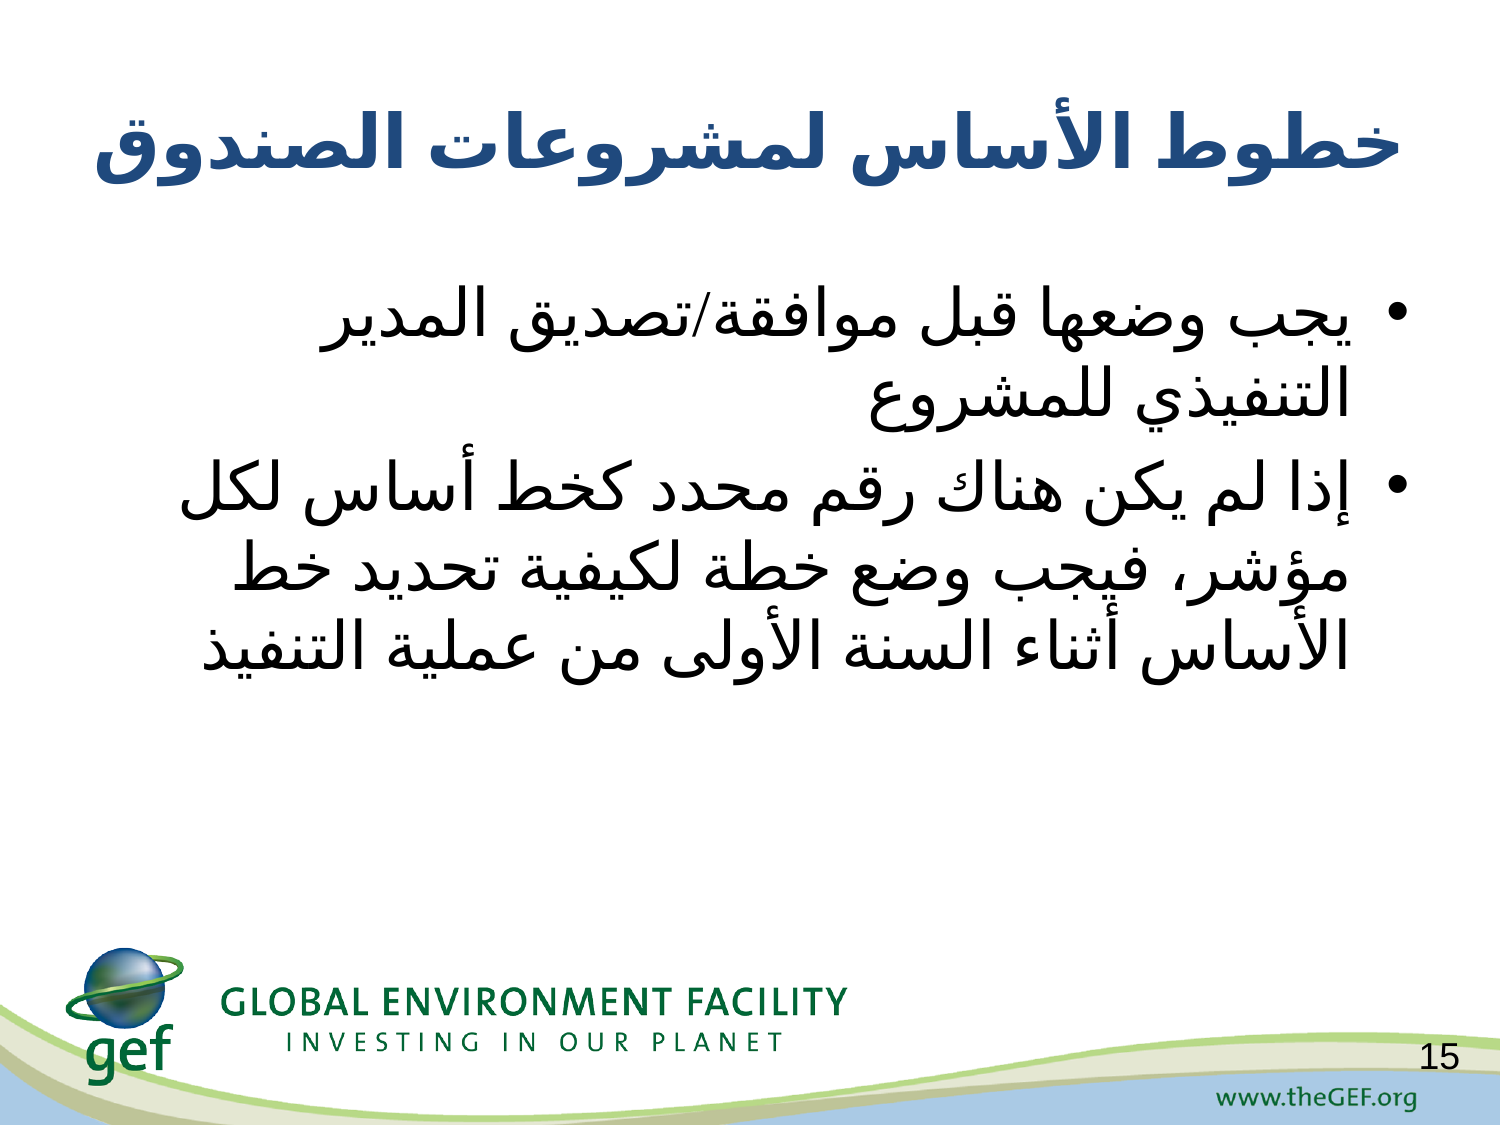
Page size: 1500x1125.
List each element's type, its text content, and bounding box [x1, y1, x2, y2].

slide_number 15 [1387, 1012, 1500, 1095]
picture [0, 920, 1500, 1125]
list يجب وضعها قبل موافقة/تصديق المدير التنفيذي للمشروع إذا لم يكن هناك رقم محدد كخط أساس لكل مؤشر، فيجب وضع خطة لكيفية تحديد خط الأساس أثناء السنة الأولى من عملية التنفيذ [74, 262, 1426, 1006]
title خطوط الأساس لمشروعات الصندوق [74, 44, 1426, 233]
